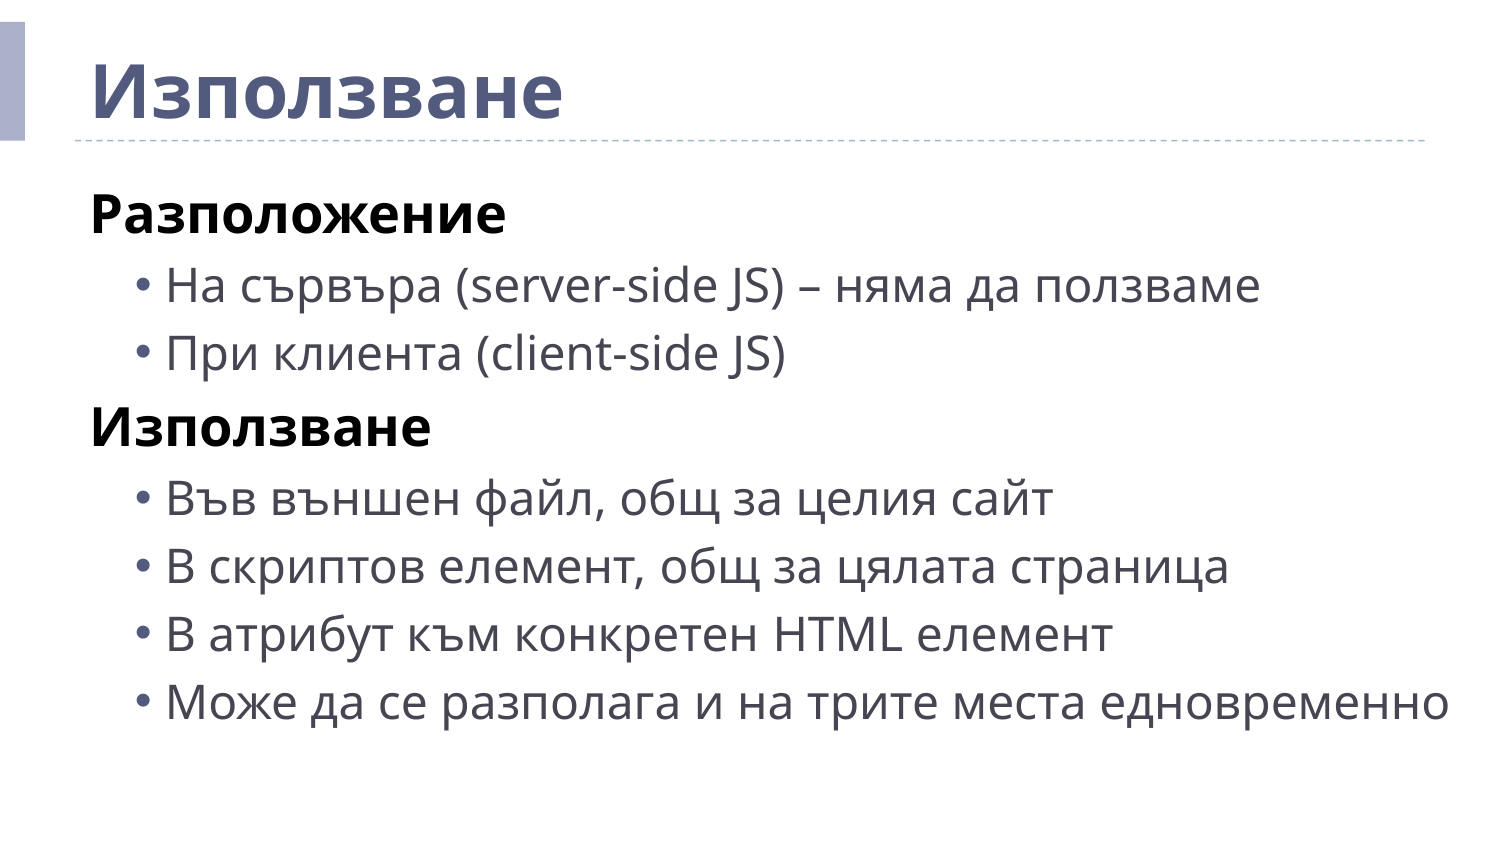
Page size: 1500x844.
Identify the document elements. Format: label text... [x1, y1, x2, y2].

title Използване [75, 18, 1475, 141]
list Разположение На сървъра (server-side JS) – няма да ползваме При клиента (client-side JS) Използване Във външен файл, общ за целия сайт В скриптов елемент, общ за цялата страница В атрибут към конкретен HTML елемент Може да се разполага и на трите места едновременно [75, 171, 1475, 835]
